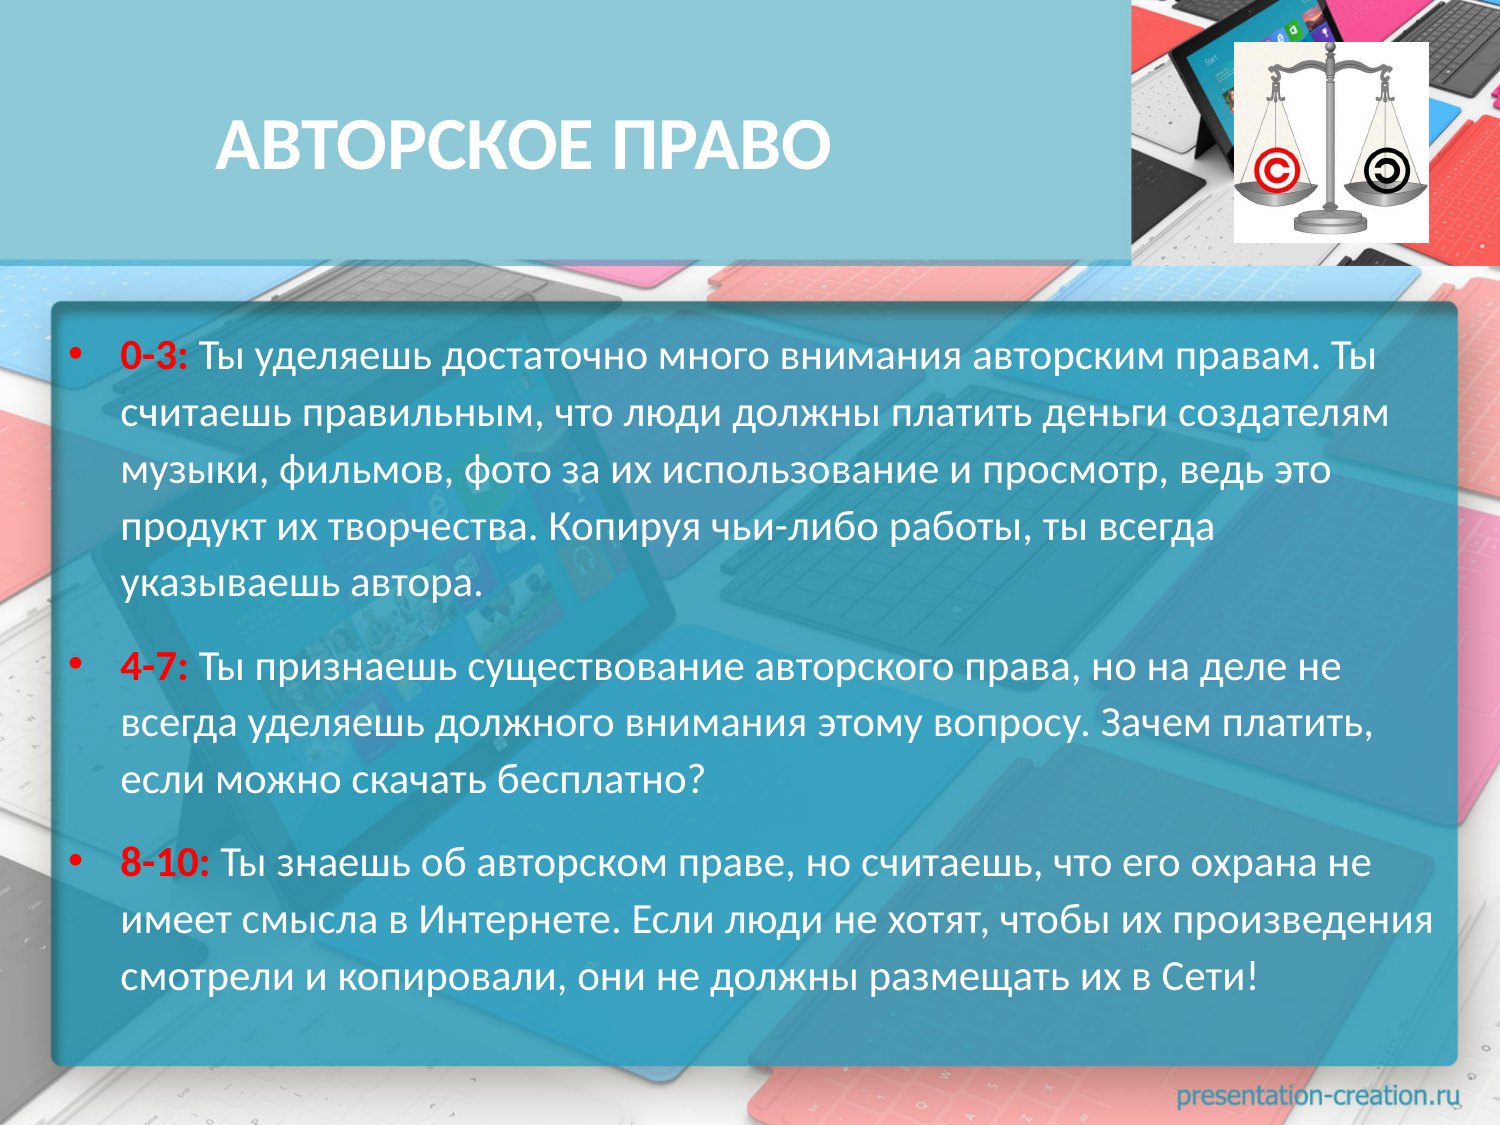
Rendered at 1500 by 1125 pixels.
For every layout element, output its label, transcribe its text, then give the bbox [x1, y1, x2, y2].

title АВТОРСКОЕ ПРАВО [73, 59, 975, 220]
list 0-3: Ты уделяешь достаточно много внимания авторским правам. Ты считаешь правильным, что люди должны платить деньги создателям музыки, фильмов, фото за их использование и просмотр, ведь это продукт их творчества. Копируя чьи-либо работы, ты всегда указываешь автора. 4-7: Ты признаешь существование авторского права, но на деле не всегда уделяешь должного внимания этому вопросу. Зачем платить, если можно скачать бесплатно? 8-10: Ты знаешь об авторском праве, но считаешь, что его охрана не имеет смысла в Интернете. Если люди не хотят, чтобы их произведения смотрели и копировали, они не должны размещать их в Сети! [53, 314, 1459, 1061]
picture [0, 0, 1500, 1125]
